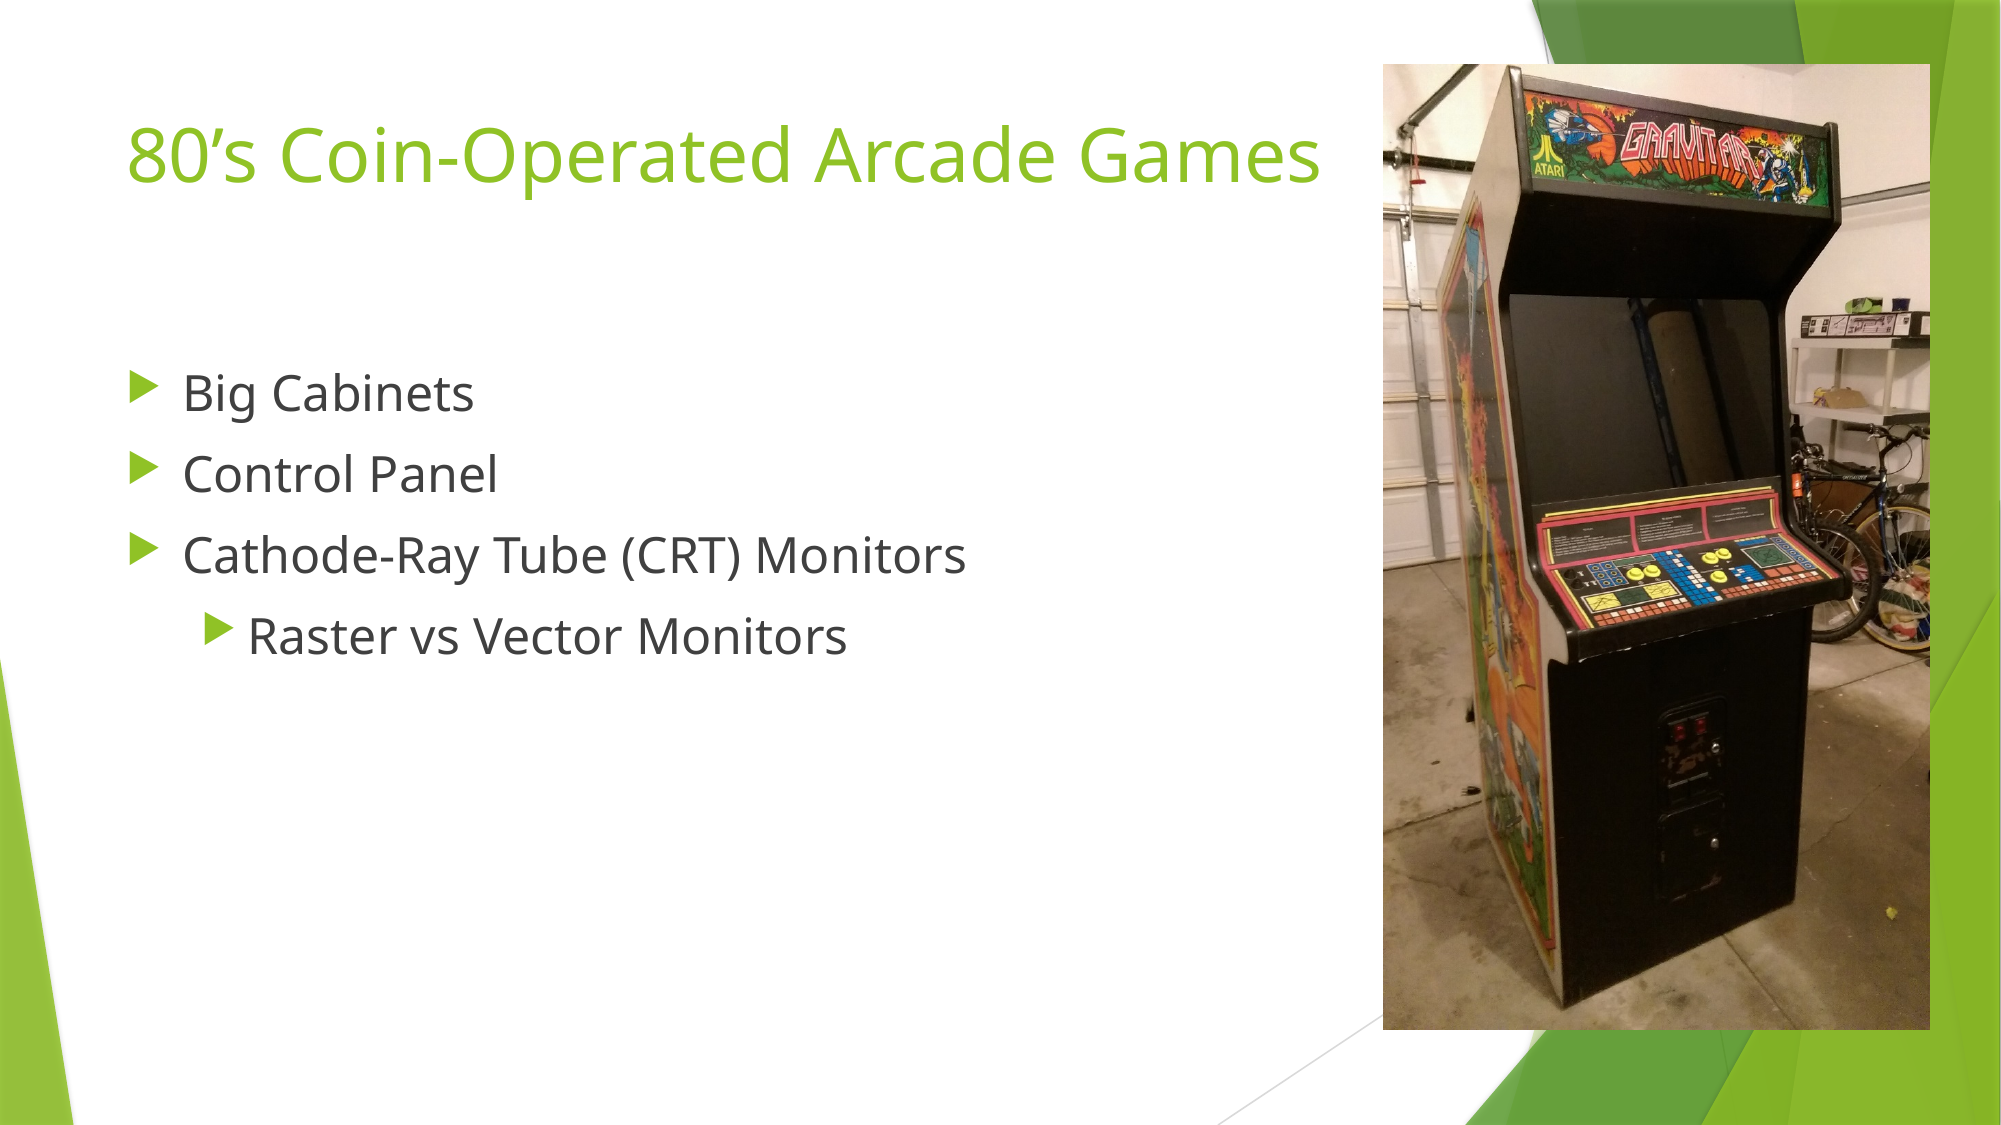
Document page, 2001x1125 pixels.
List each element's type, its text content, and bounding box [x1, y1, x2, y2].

picture [1382, 63, 1930, 1031]
title 80’s Coin-Operated Arcade Games [111, 99, 1377, 317]
list Big Cabinets Control Panel Cathode-Ray Tube (CRT) Monitors Raster vs Vector Monitors [111, 354, 1377, 992]
